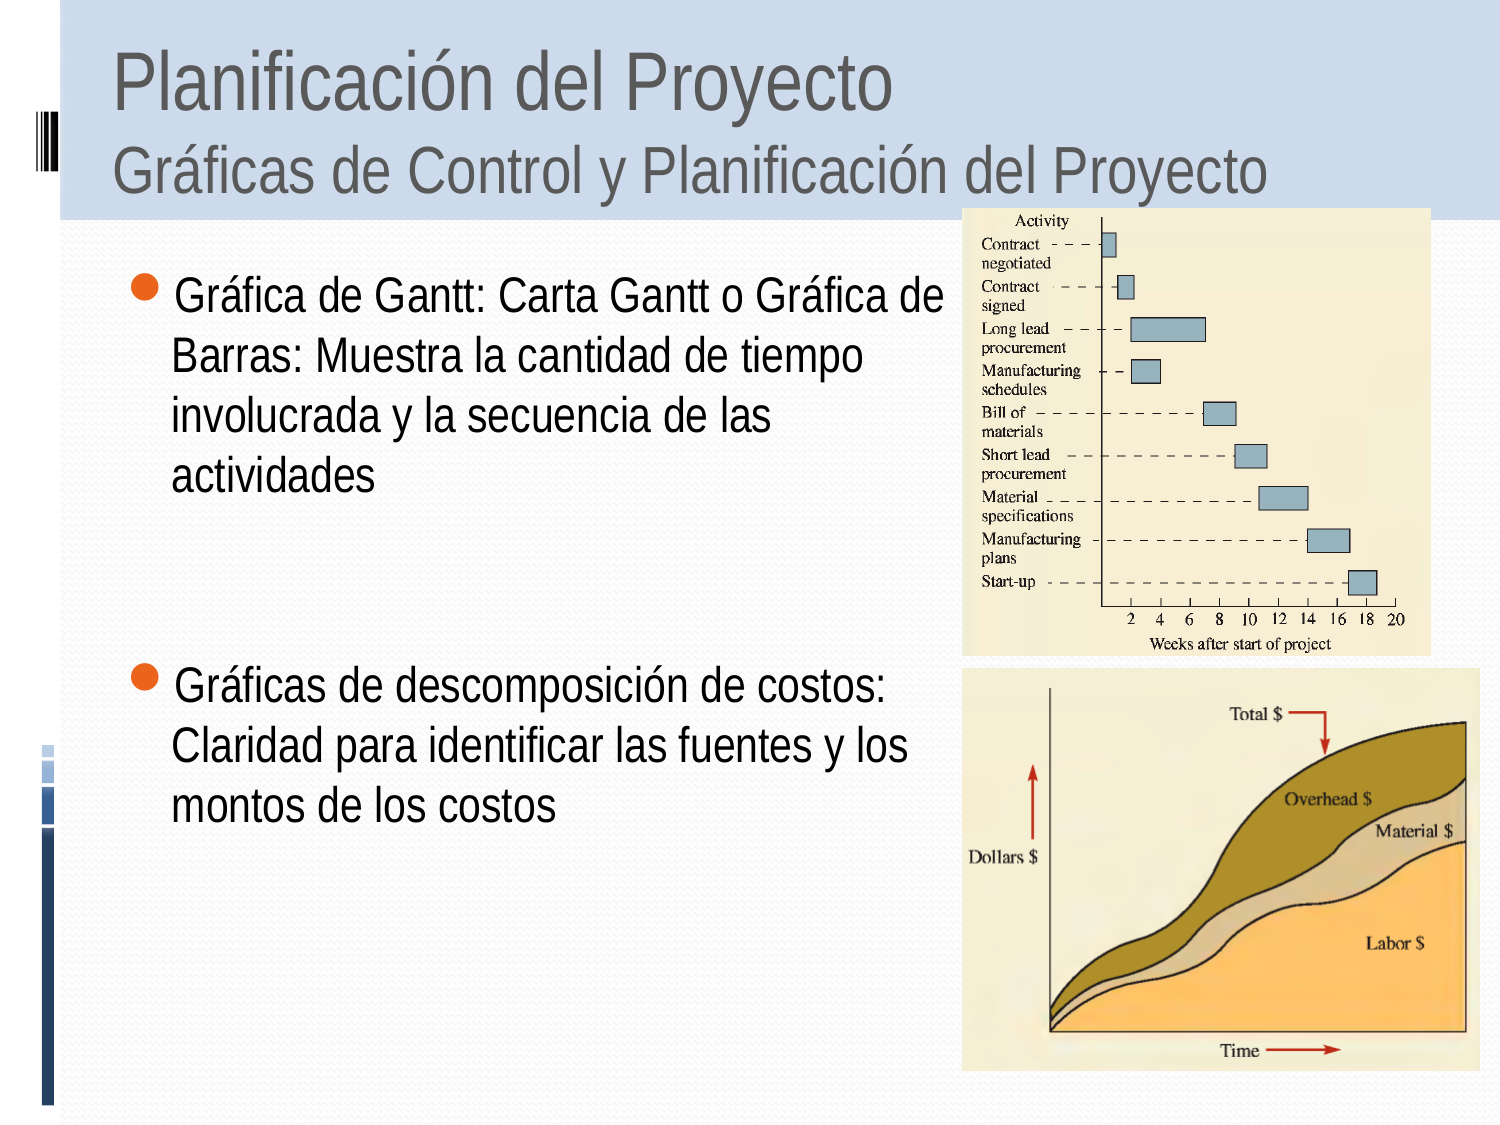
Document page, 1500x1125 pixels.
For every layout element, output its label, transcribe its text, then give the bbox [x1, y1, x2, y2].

title Planificación del Proyecto Gráficas de Control y Planificación del Proyecto [111, 18, 1436, 207]
picture [962, 207, 1431, 656]
text_box [956, 255, 999, 668]
picture [962, 668, 1480, 1071]
text_box [956, 670, 962, 1038]
list Gráfica de Gantt: Carta Gantt o Gráfica de Barras: Muestra la cantidad de tiempo involucrada y la secuencia de las actividades Gráficas de descomposición de costos: Claridad para identificar las fuentes y los montos de los costos [111, 255, 962, 1038]
